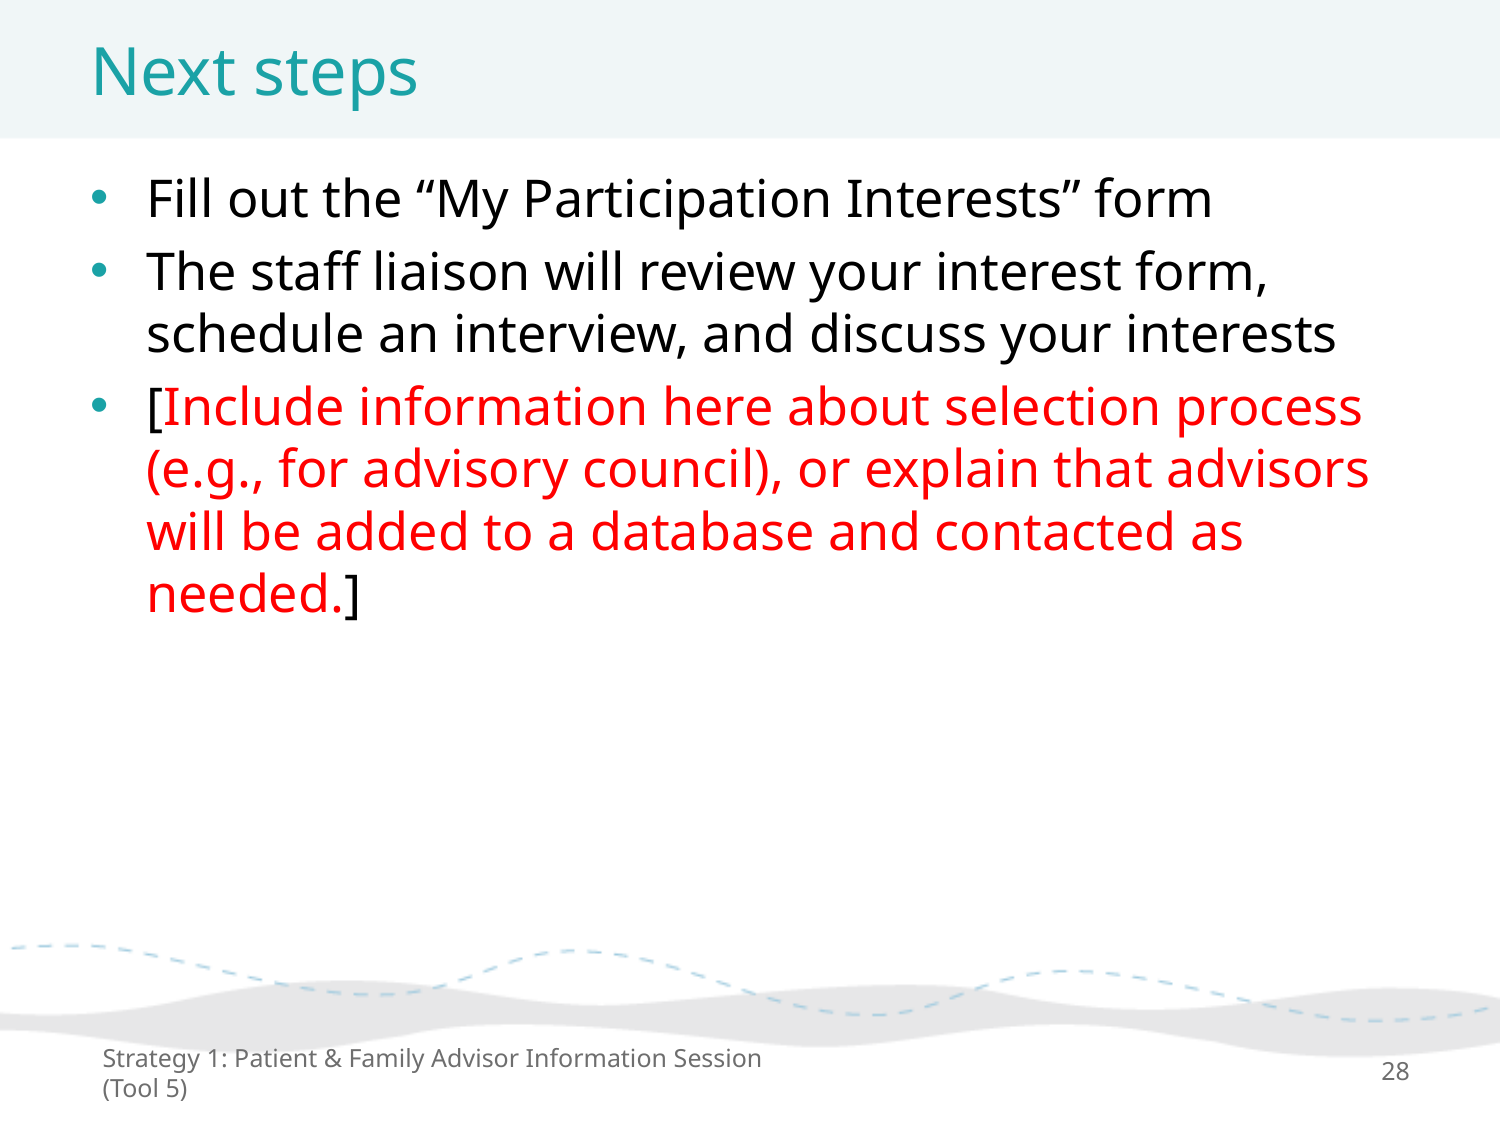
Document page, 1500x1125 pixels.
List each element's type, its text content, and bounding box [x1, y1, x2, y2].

title Next steps [75, 0, 1425, 138]
footer Strategy 1: Patient & Family Advisor Information Session (Tool 5) [87, 1042, 825, 1103]
picture [0, 0, 1500, 1125]
slide_number 28 [1074, 1042, 1425, 1103]
list Fill out the “My Participation Interests” form The staff liaison will review your interest form, schedule an interview, and discuss your interests [Include information here about selection process (e.g., for advisory council), or explain that advisors will be added to a database and contacted as needed.] [75, 157, 1425, 900]
